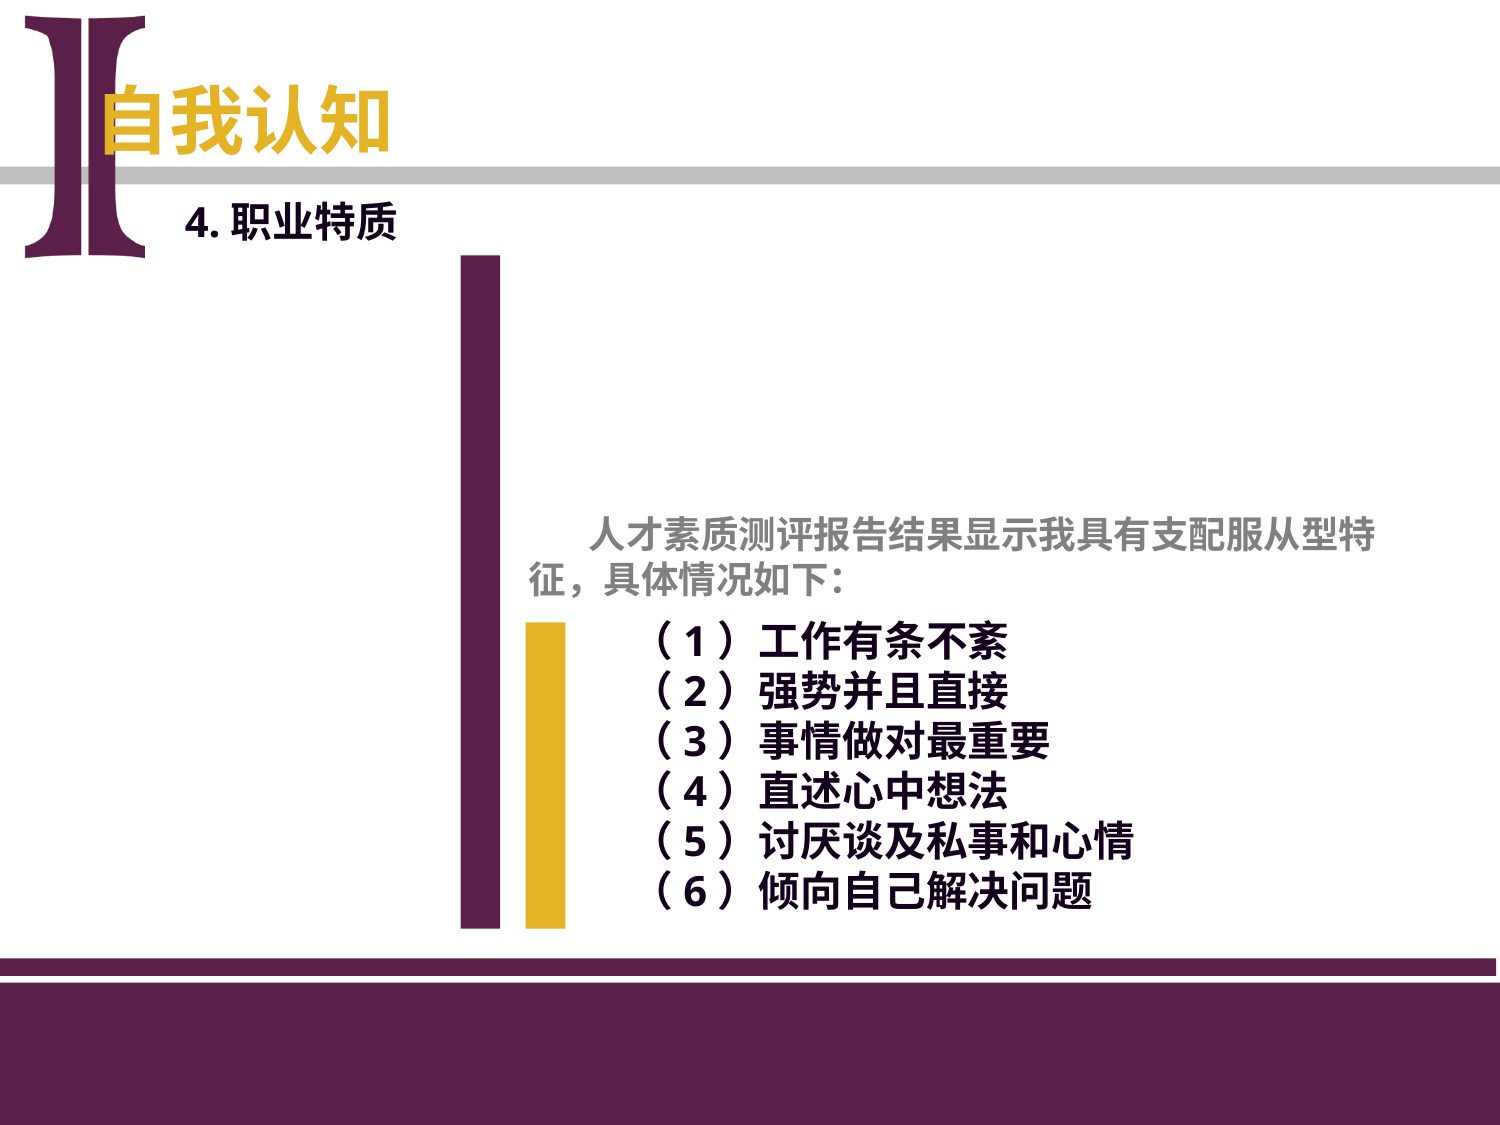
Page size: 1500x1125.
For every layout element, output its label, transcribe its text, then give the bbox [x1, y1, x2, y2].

text_box [459, 253, 502, 931]
text_box 自我认知 [200, 66, 455, 172]
text_box [0, 956, 1498, 978]
text_box （1）工作有条不紊 （2）强势并且直接 （3）事情做对最重要 （4）直述心中想法 （5）讨厌谈及私事和心情 （6）倾向自己解决问题 [616, 609, 1367, 922]
text_box [0, 981, 1500, 1125]
text_box [523, 620, 567, 931]
text_box 4.职业特质 [200, 188, 483, 254]
picture [0, 0, 195, 284]
text_box 人才素质测评报告结果显示我具有支配服从型特征，具体情况如下： [513, 503, 1424, 609]
text_box [200, 164, 1500, 187]
